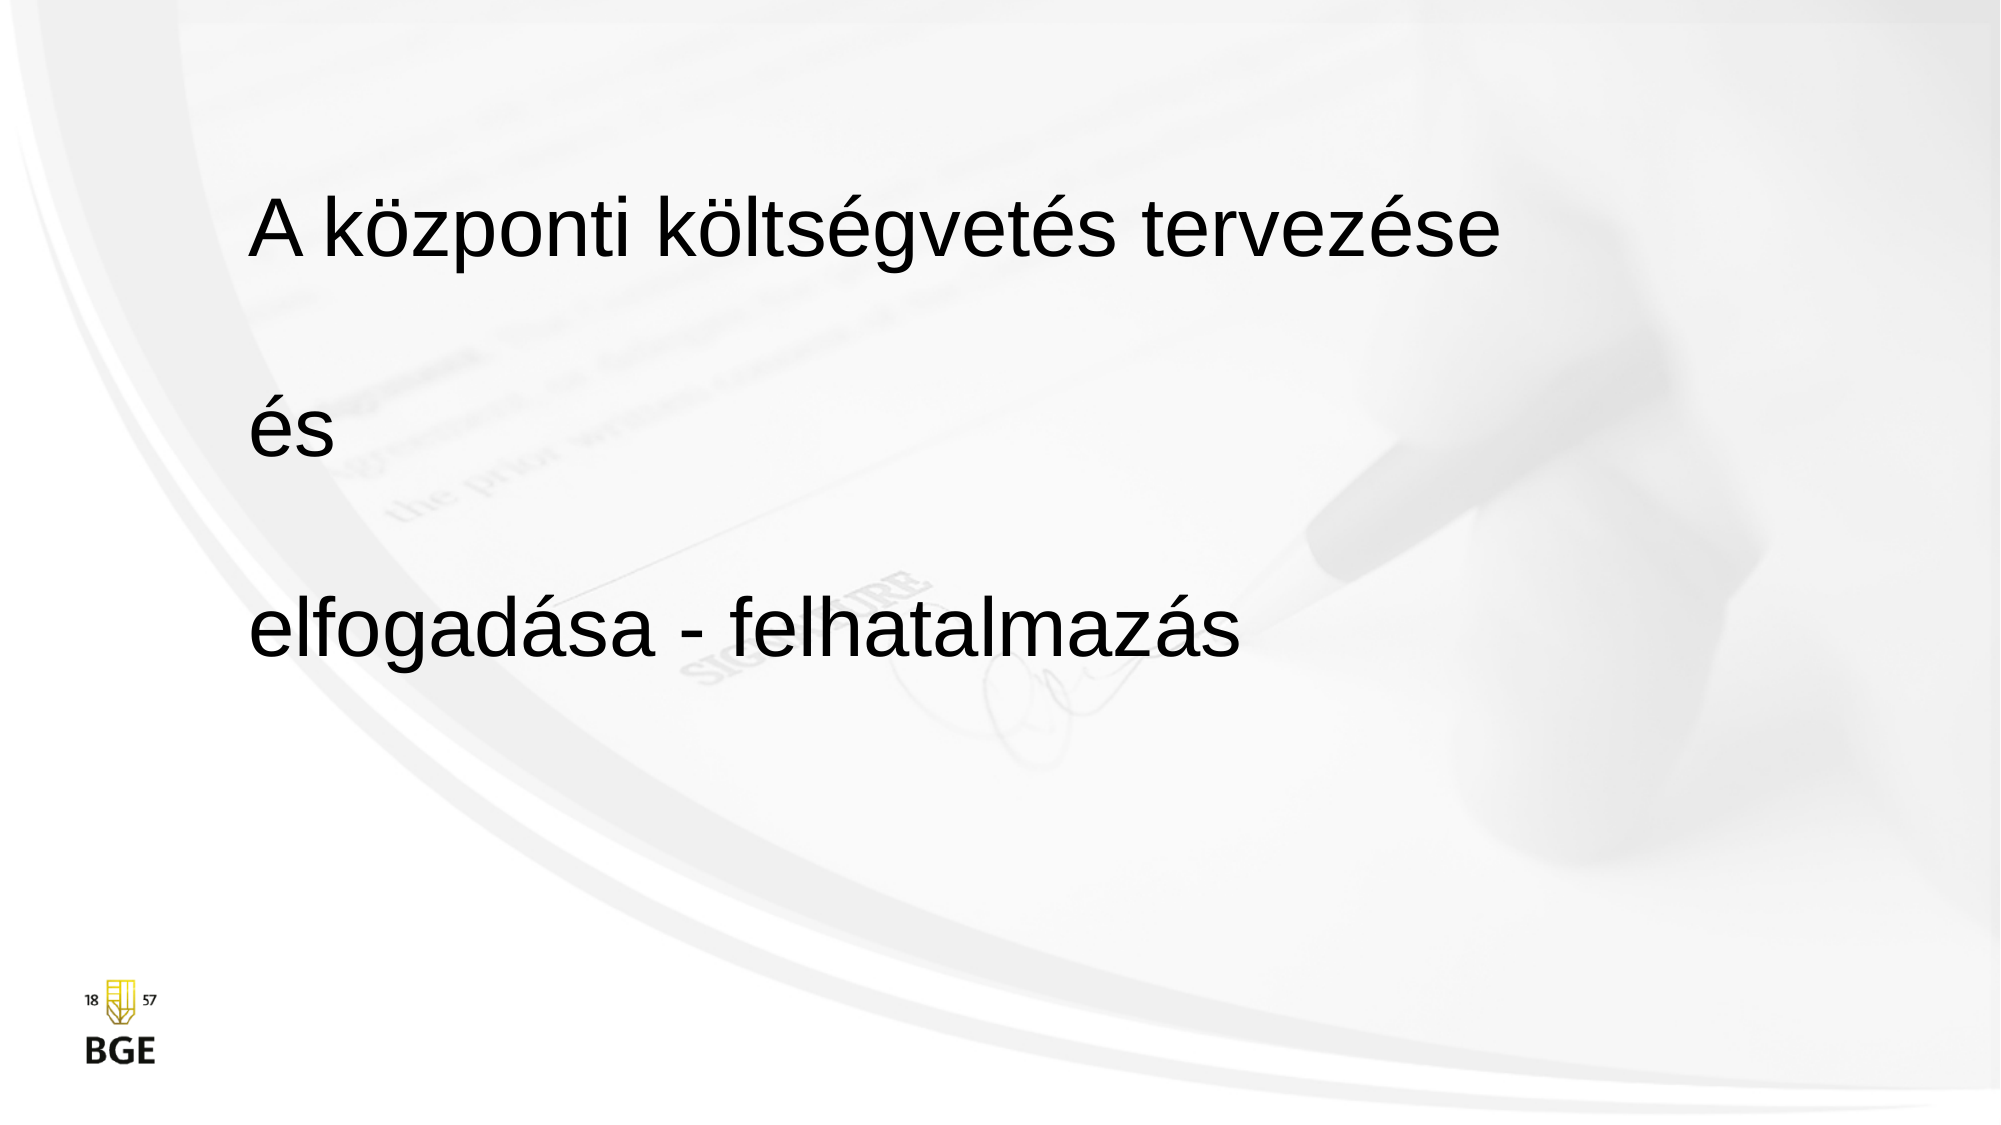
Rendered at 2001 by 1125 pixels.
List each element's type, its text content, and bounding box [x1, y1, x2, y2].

picture [0, 0, 2001, 1125]
text_box A központi költségvetés tervezése és elfogadása - felhatalmazás [233, 165, 1573, 681]
